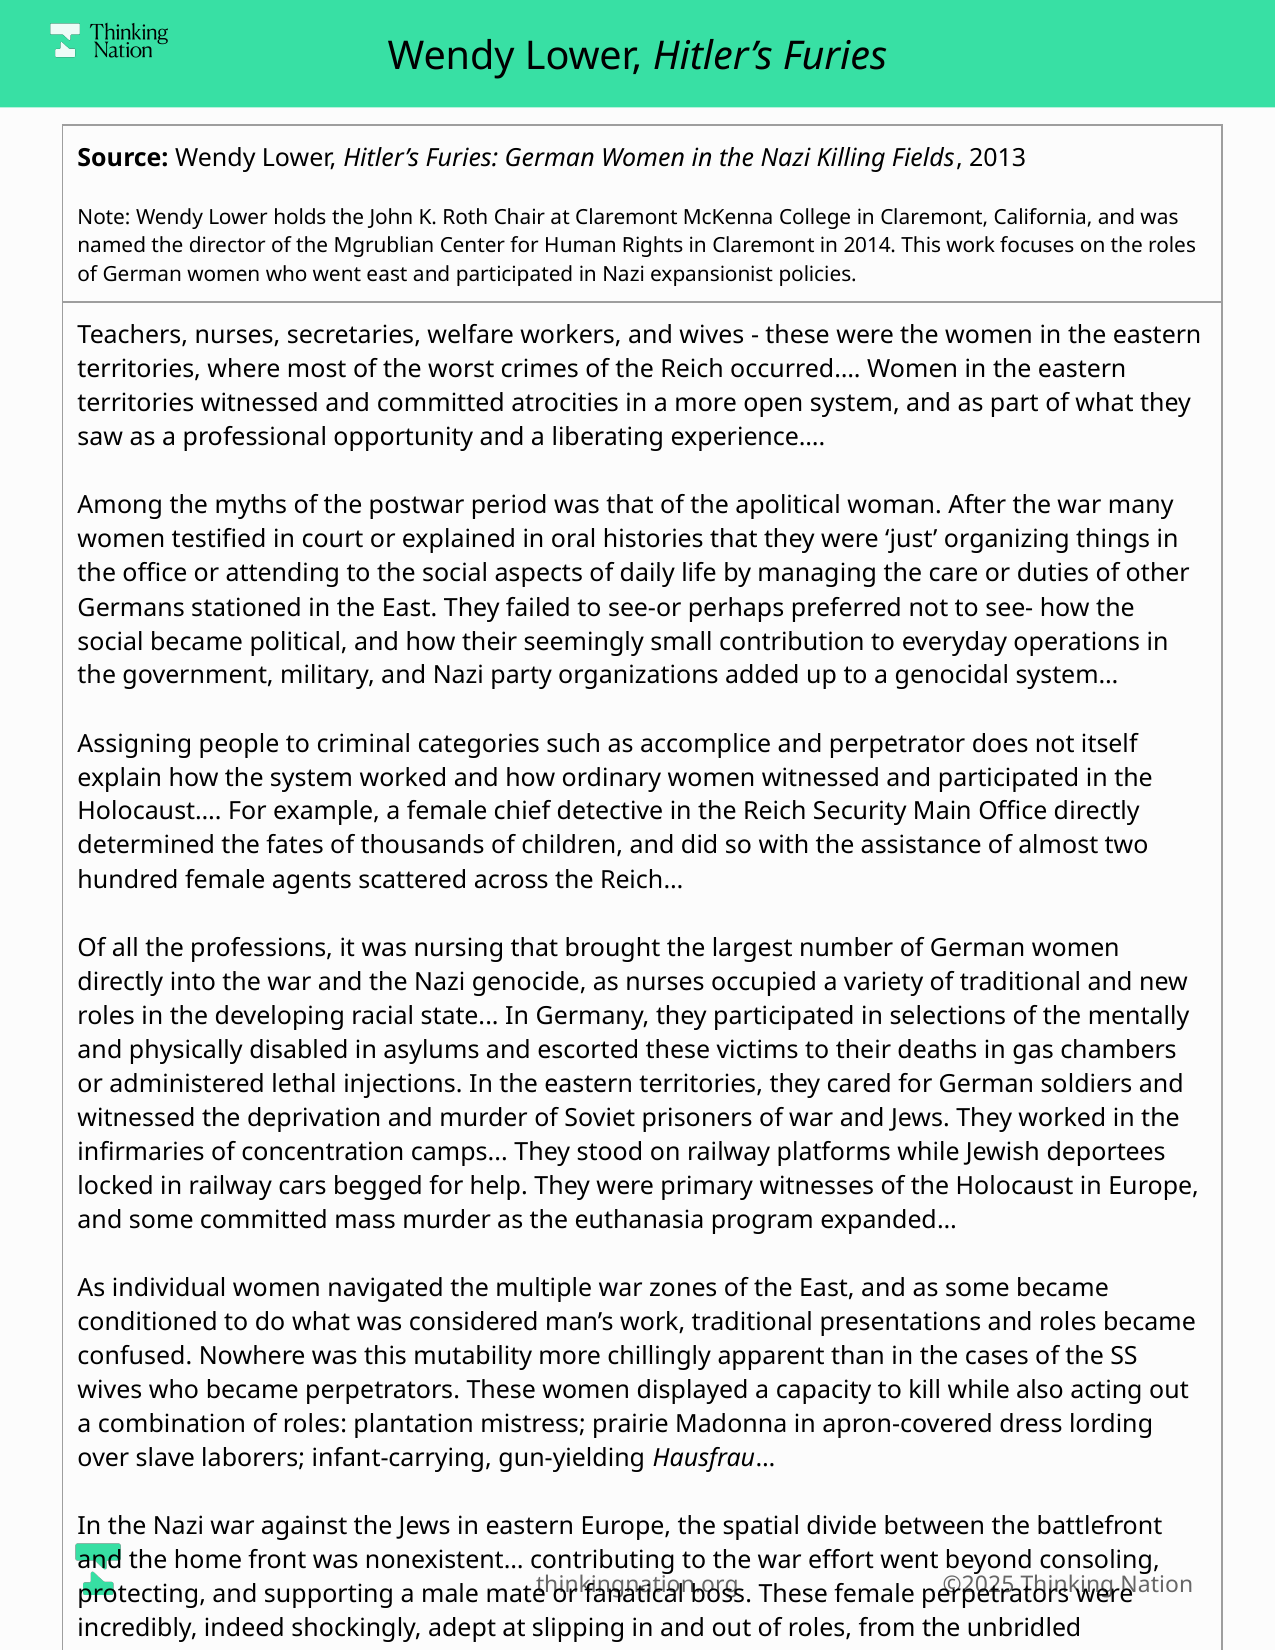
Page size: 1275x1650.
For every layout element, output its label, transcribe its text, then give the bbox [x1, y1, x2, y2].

picture [36, 12, 172, 69]
table_header Source: Wendy Lower, Hitler’s Furies: German Women in the Nazi Killing Fields, 2013 Note: Wendy Lower holds the John K. Roth Chair at Claremont McKenna College in Claremont, California, and was named the director of the Mgrublian Center for Human Rights in Claremont in 2014. This work focuses on the roles of German women who went east and participated in Nazi expansionist policies. [63, 126, 1221, 301]
text_box Wendy Lower, Hitler’s Furies [0, 0, 1275, 108]
table_cell Teachers, nurses, secretaries, welfare workers, and wives - these were the women in the eastern territories, where most of the worst crimes of the Reich occurred…. Women in the eastern territories witnessed and committed atrocities in a more open system, and as part of what they saw as a professional opportunity and a liberating experience…. Among the myths of the postwar period was that of the apolitical woman. After the war many women testified in court or explained in oral histories that they were ‘just’ organizing things in the office or attending to the social aspects of daily life by managing the care or duties of other Germans stationed in the East. They failed to see-or perhaps preferred not to see- how the social became political, and how their seemingly small contribution to everyday operations in the government, military, and Nazi party organizations added up to a genocidal system… Assigning people to criminal categories such as accomplice and perpetrator does not itself explain how the system worked and how ordinary women witnessed and participated in the Holocaust…. For example, a female chief detective in the Reich Security Main Office directly determined the fates of thousands of children, and did so with the assistance of almost two hundred female agents scattered across the Reich… Of all the professions, it was nursing that brought the largest number of German women directly into the war and the Nazi genocide, as nurses occupied a variety of traditional and new roles in the developing racial state... In Germany, they participated in selections of the mentally and physically disabled in asylums and escorted these victims to their deaths in gas chambers or administered lethal injections. In the eastern territories, they cared for German soldiers and witnessed the deprivation and murder of Soviet prisoners of war and Jews. They worked in the infirmaries of concentration camps... They stood on railway platforms while Jewish deportees locked in railway cars begged for help. They were primary witnesses of the Holocaust in Europe, and some committed mass murder as the euthanasia program expanded… As individual women navigated the multiple war zones of the East, and as some became conditioned to do what was considered man’s work, traditional presentations and roles became confused. Nowhere was this mutability more chillingly apparent than in the cases of the SS wives who became perpetrators. These women displayed a capacity to kill while also acting out a combination of roles: plantation mistress; prairie Madonna in apron-covered dress lording over slave laborers; infant-carrying, gun-yielding Hausfrau… In the Nazi war against the Jews in eastern Europe, the spatial divide between the battlefront and the home front was nonexistent… contributing to the war effort went beyond consoling, protecting, and supporting a male mate or fanatical boss. These female perpetrators were incredibly, indeed shockingly, adept at slipping in and out of roles, from the unbridled revolutionary to the meek, subservient wife…. They exploited their power as imperial overseers and careerists. [63, 303, 1221, 1650]
picture [62, 1533, 134, 1605]
